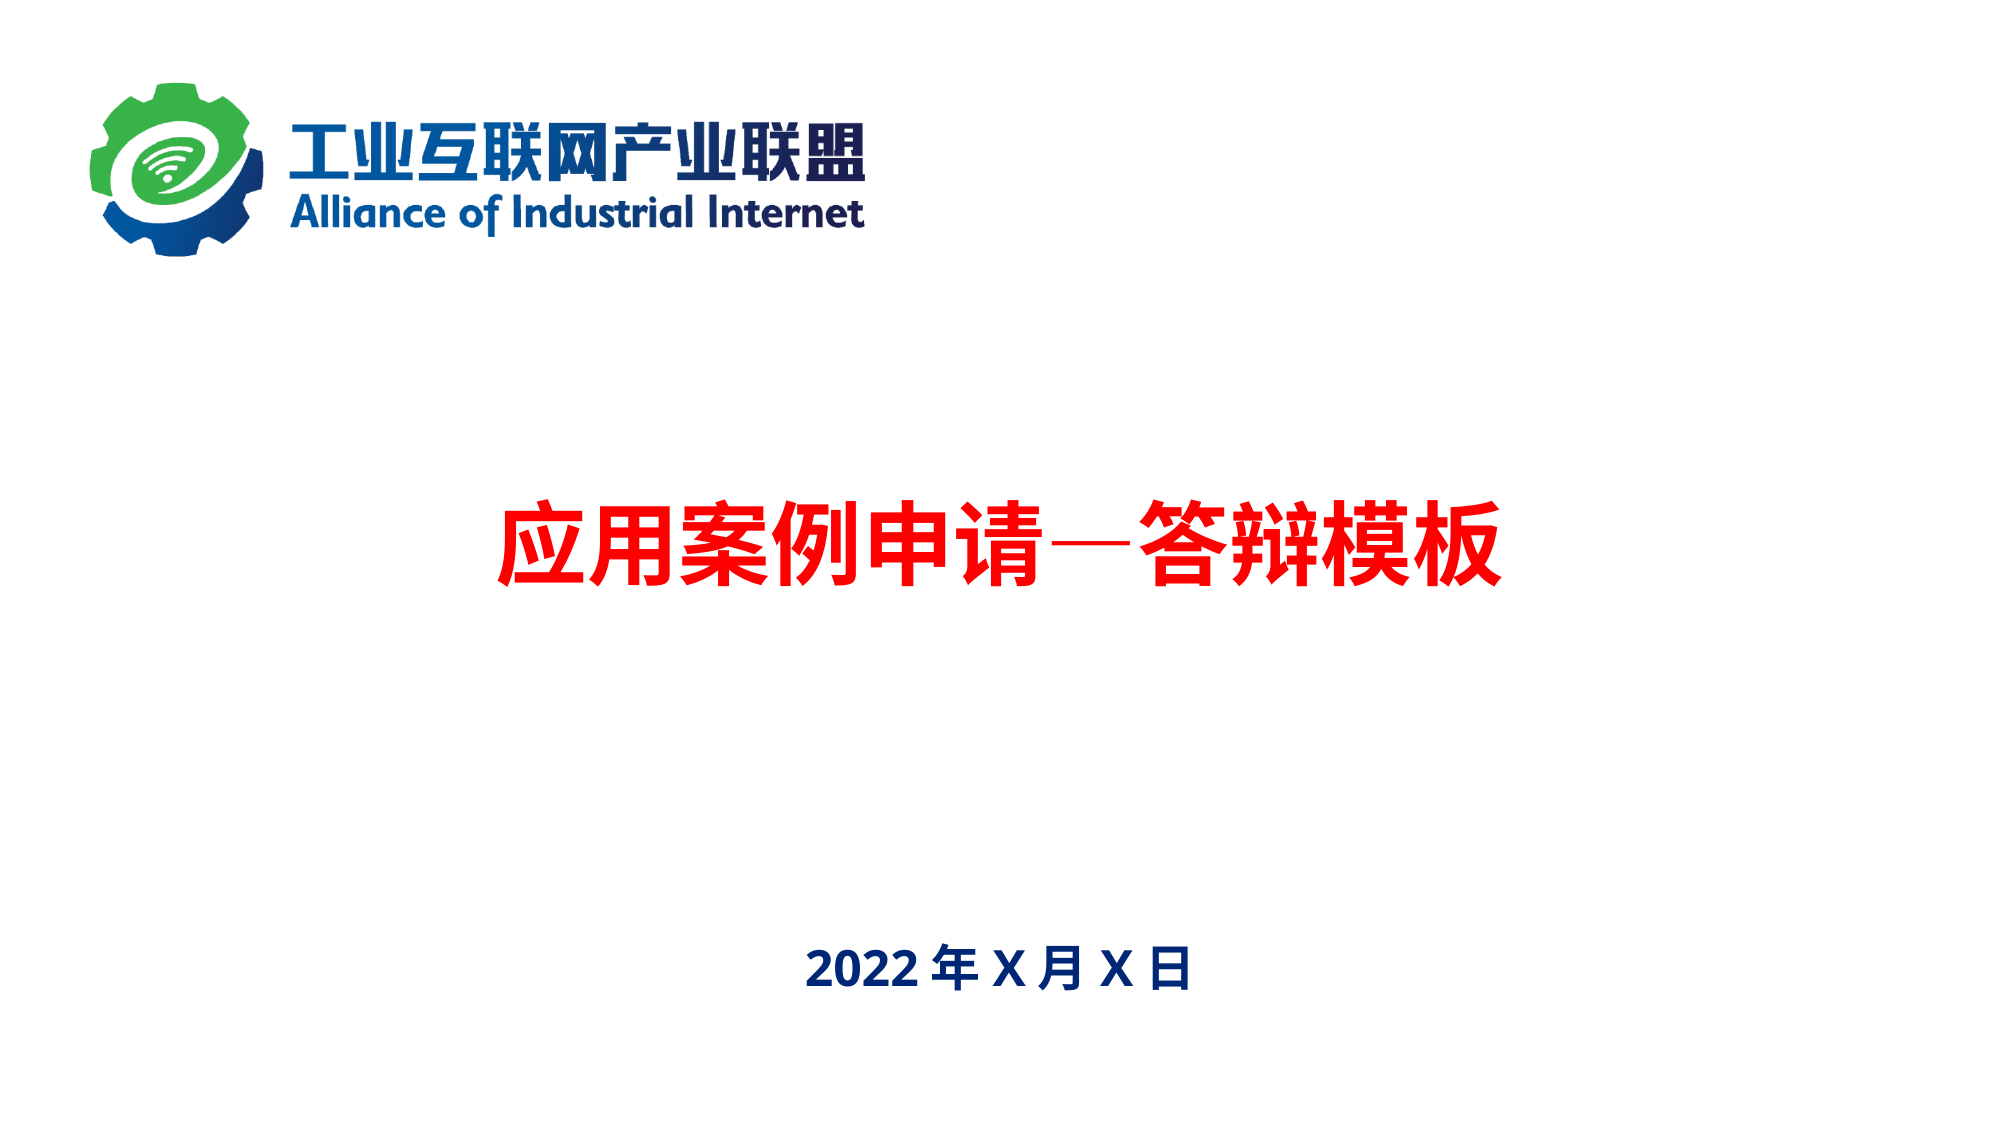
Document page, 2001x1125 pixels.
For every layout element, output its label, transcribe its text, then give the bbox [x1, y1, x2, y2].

picture [54, 50, 907, 287]
text_box 应用案例申请—答辩模板 [0, 479, 2000, 605]
text_box 2022年X月X日 [0, 916, 2000, 1063]
